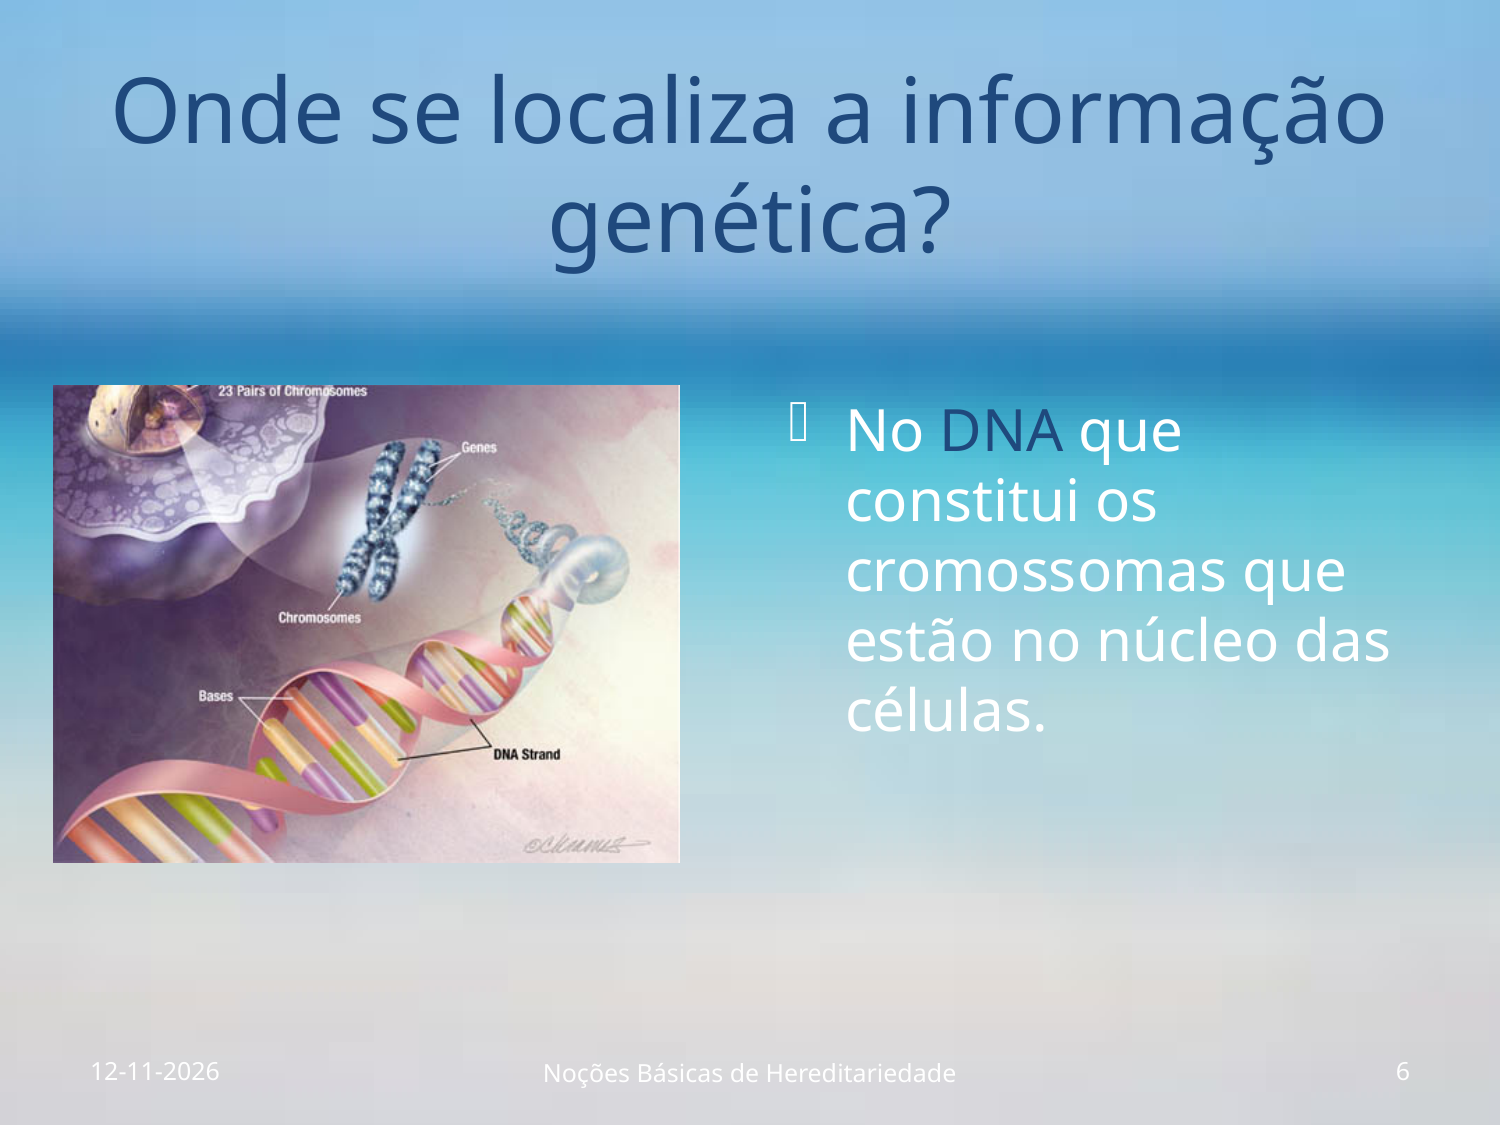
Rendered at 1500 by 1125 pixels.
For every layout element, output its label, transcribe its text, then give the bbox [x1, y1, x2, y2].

footer Noções Básicas de Hereditariedade [512, 1042, 988, 1103]
title Onde se localiza a informação genética? [75, 45, 1425, 279]
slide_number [75, 1042, 425, 1103]
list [52, 385, 680, 863]
slide_number 6 [1074, 1042, 1425, 1103]
list No DNA que constitui os cromossomas que estão no núcleo das células. [773, 385, 1449, 870]
picture [0, 0, 1500, 1125]
